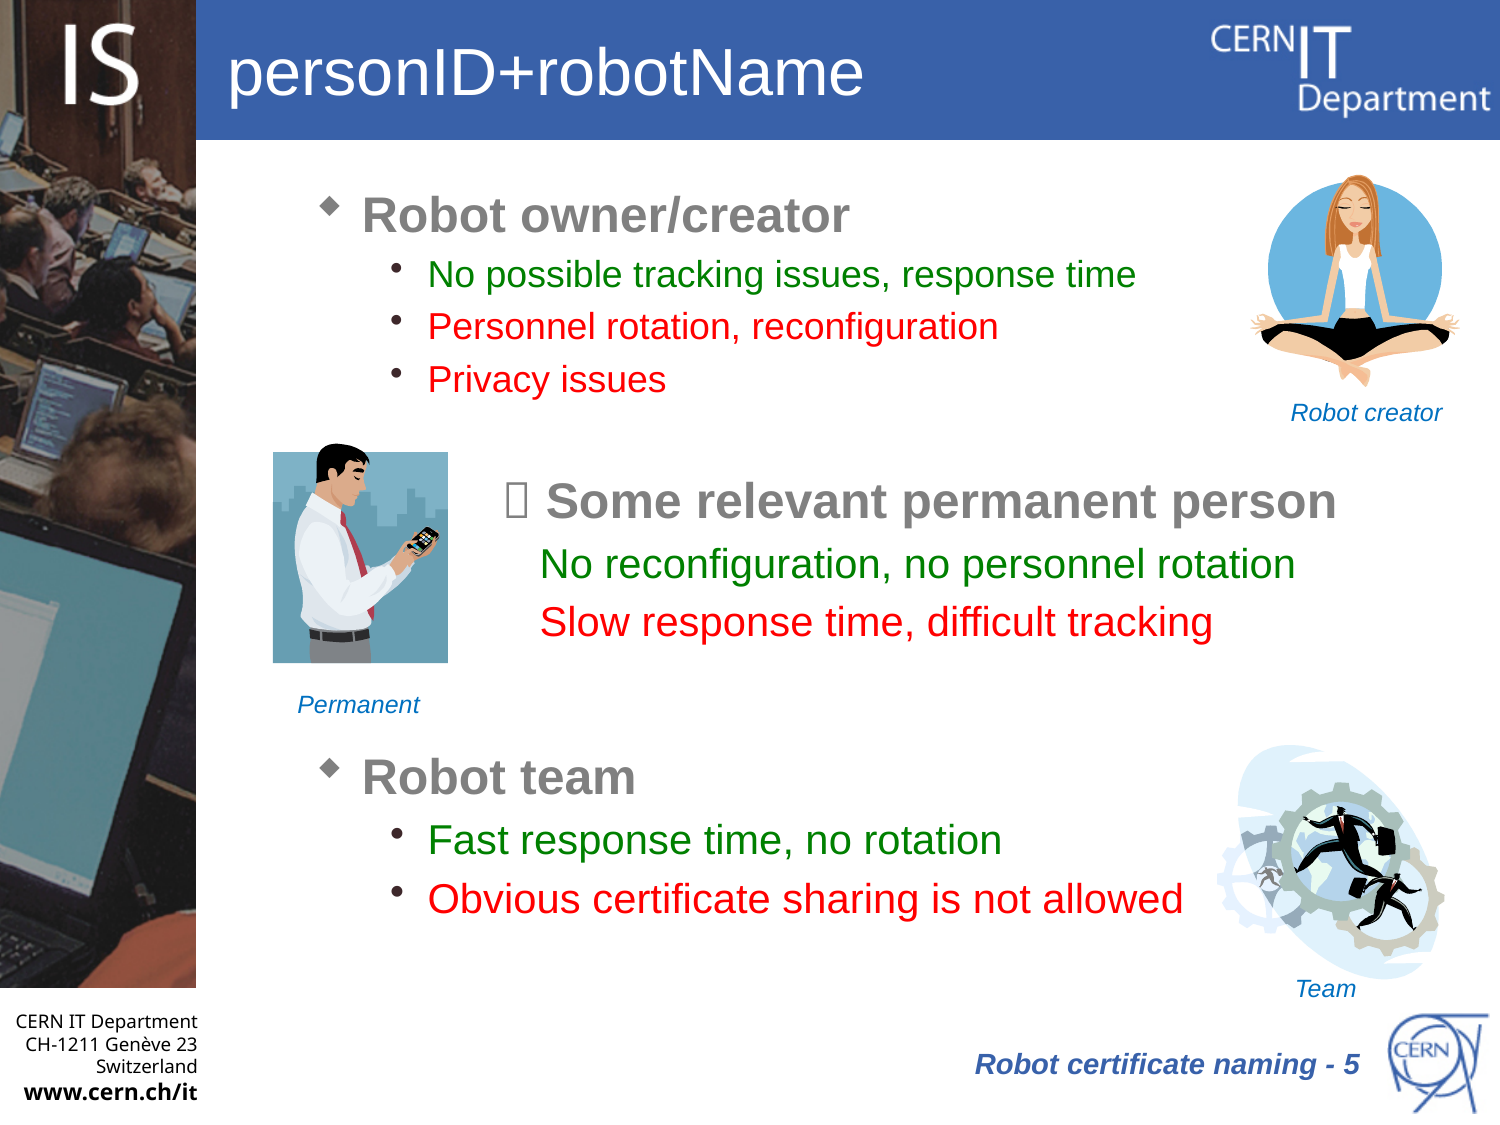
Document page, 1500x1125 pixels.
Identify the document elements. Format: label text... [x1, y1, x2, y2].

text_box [272, 443, 449, 727]
picture [0, 0, 1500, 988]
footer Robot certificate naming - 5 [312, 1037, 1376, 1113]
picture [1387, 1012, 1490, 1114]
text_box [1210, 741, 1449, 1011]
title personID+robotName [212, 0, 1126, 138]
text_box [1249, 174, 1463, 438]
list Robot owner/creator No possible tracking issues, response time Personnel rotation, reconfiguration Privacy issues  Some relevant permanent person No reconfiguration, no personnel rotation Slow response time, difficult tracking Robot team Fast response time, no rotation Obvious certificate sharing is not allowed [224, 174, 1463, 1013]
